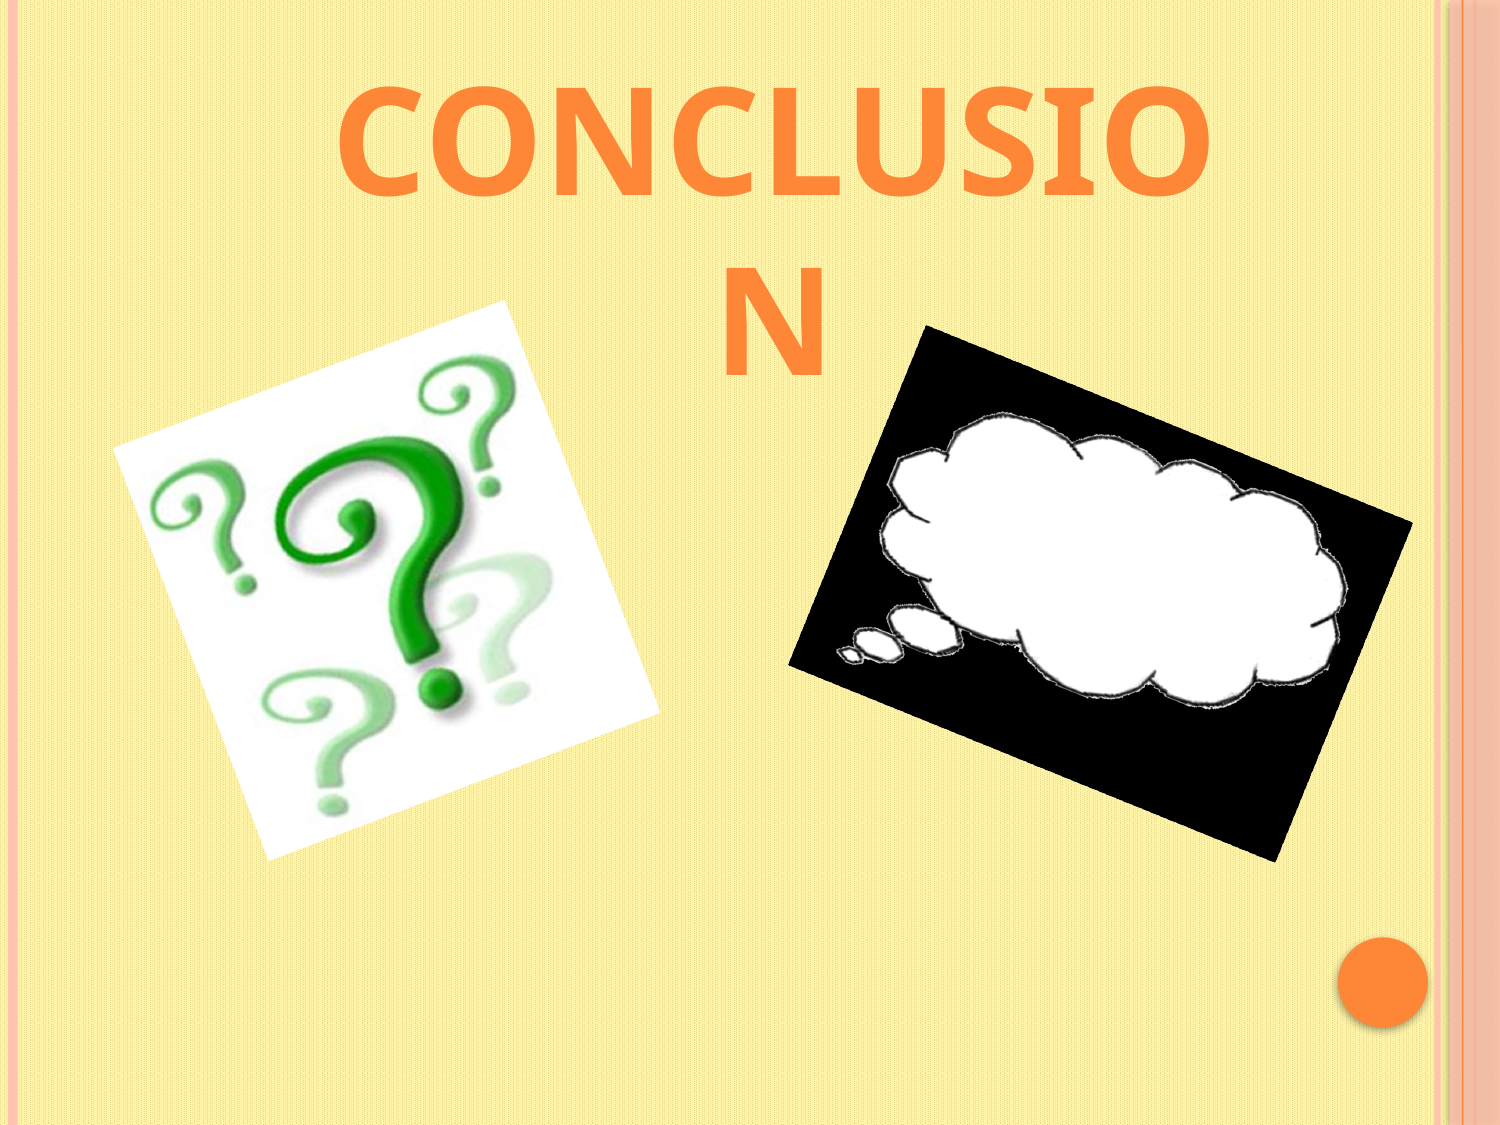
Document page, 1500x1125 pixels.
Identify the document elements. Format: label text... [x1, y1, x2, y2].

picture [789, 326, 1412, 862]
picture [114, 301, 659, 860]
text_box Conclusion [262, 37, 1288, 413]
